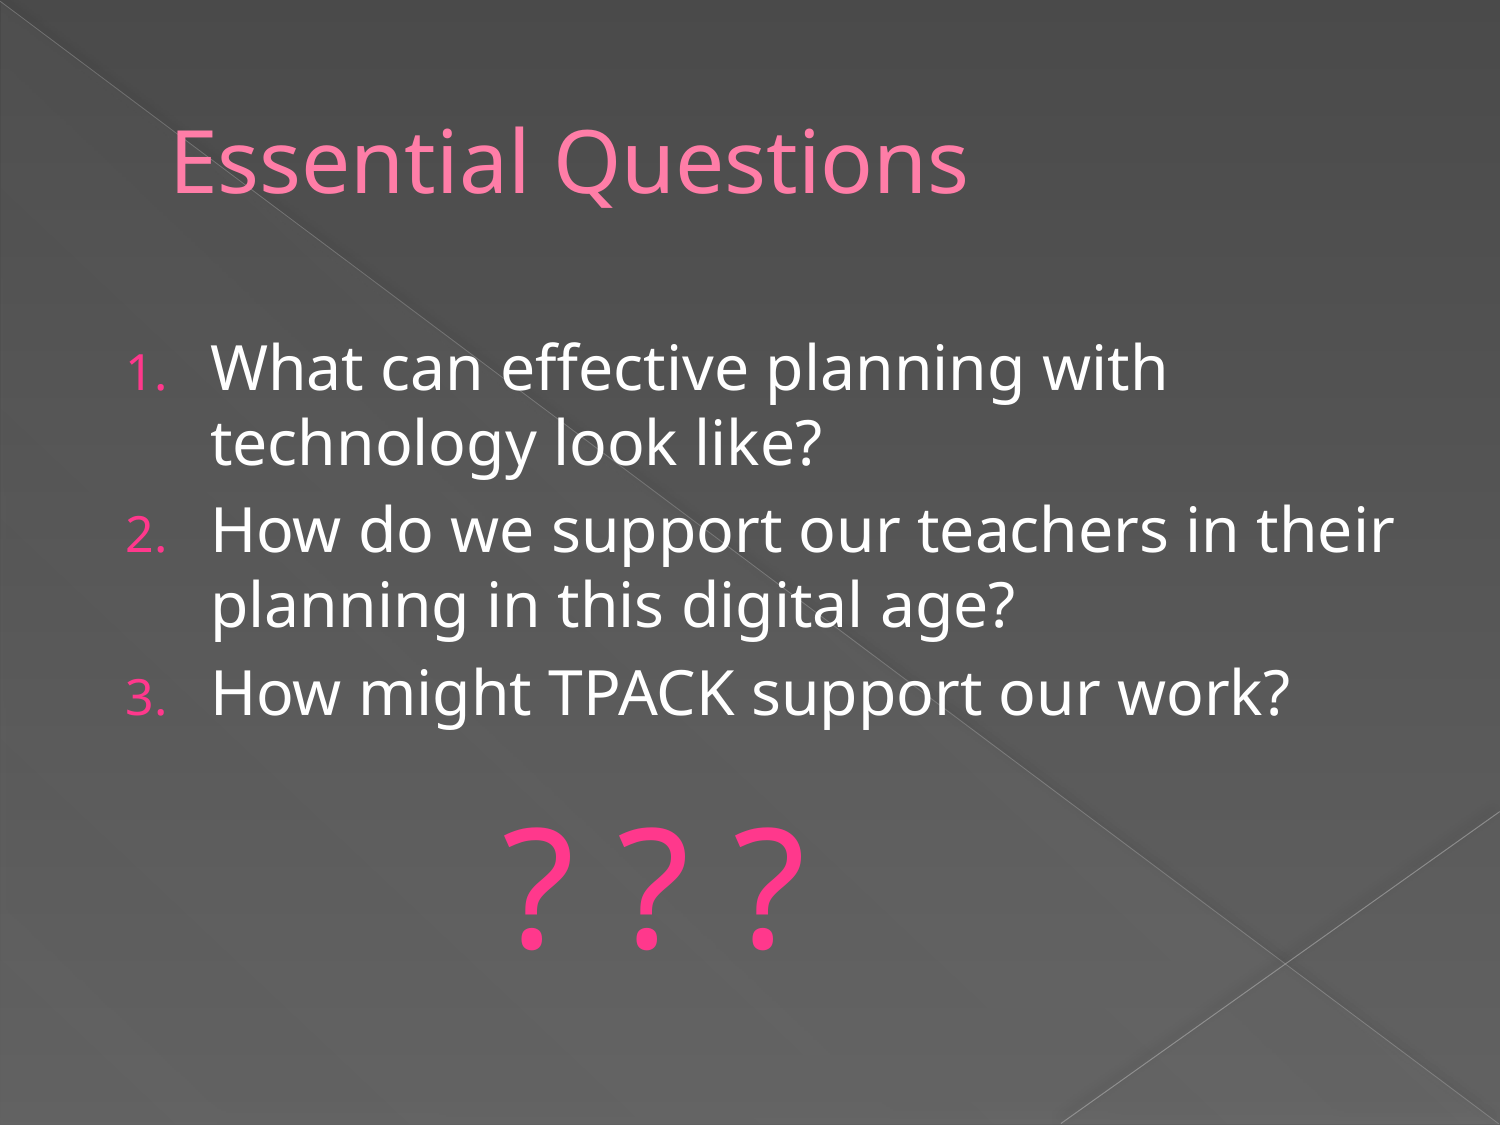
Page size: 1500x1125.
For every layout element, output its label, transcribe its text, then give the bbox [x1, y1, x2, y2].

list What can effective planning with technology look like? How do we support our teachers in their planning in this digital age? How might TPACK support our work? [100, 320, 1451, 1071]
title Essential Questions [75, 43, 1425, 274]
text_box ? ? ? [487, 774, 1313, 990]
